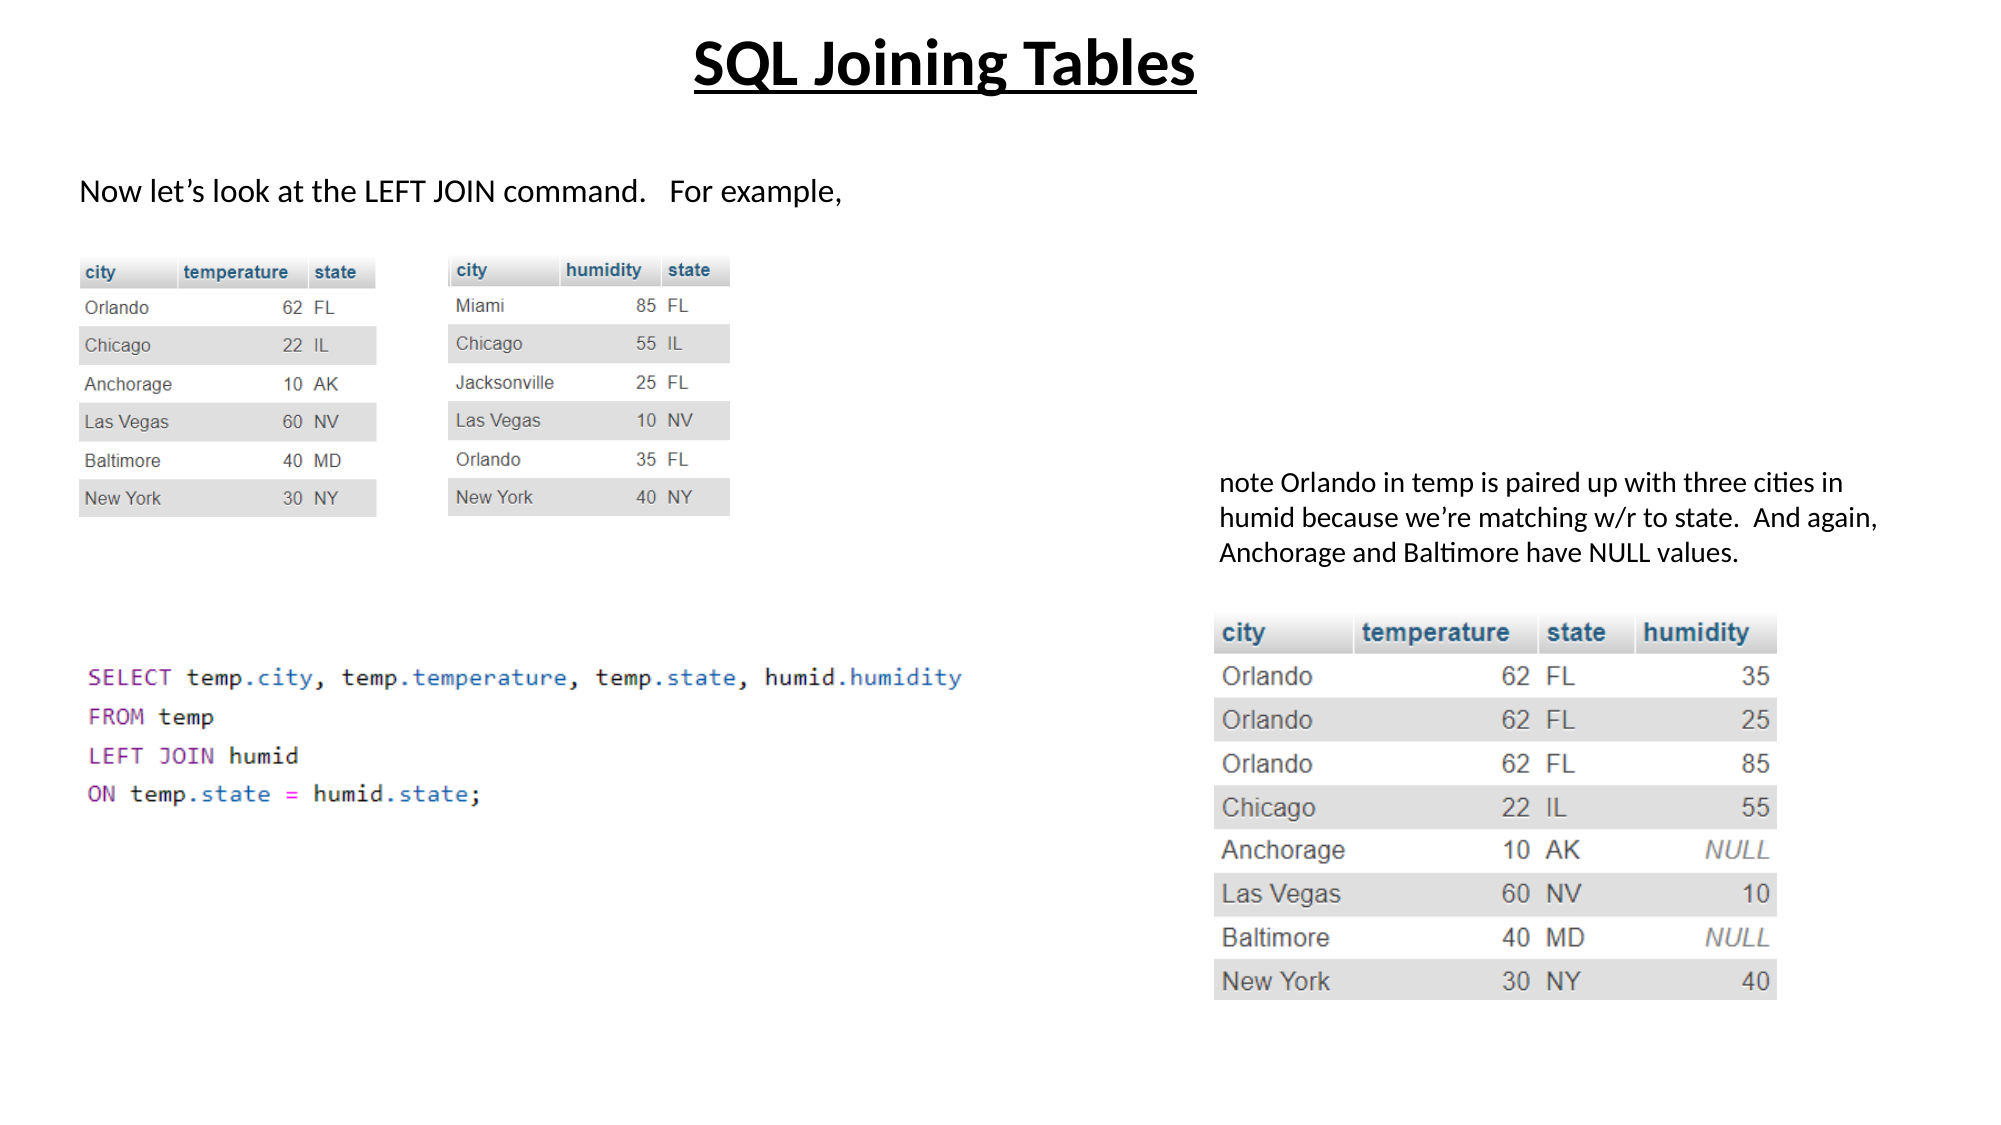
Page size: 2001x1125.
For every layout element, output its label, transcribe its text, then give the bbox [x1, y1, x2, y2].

picture [1214, 607, 1777, 1000]
text_box Now let’s look at the LEFT JOIN command. For example, [64, 161, 1362, 217]
picture [79, 253, 381, 517]
text_box SQL Joining Tables [678, 11, 1212, 107]
text_box note Orlando in temp is paired up with three cities in humid because we’re matching w/r to state. And again, Anchorage and Baltimore have NULL values. [1204, 455, 1905, 576]
picture [448, 254, 730, 516]
picture [79, 657, 966, 819]
